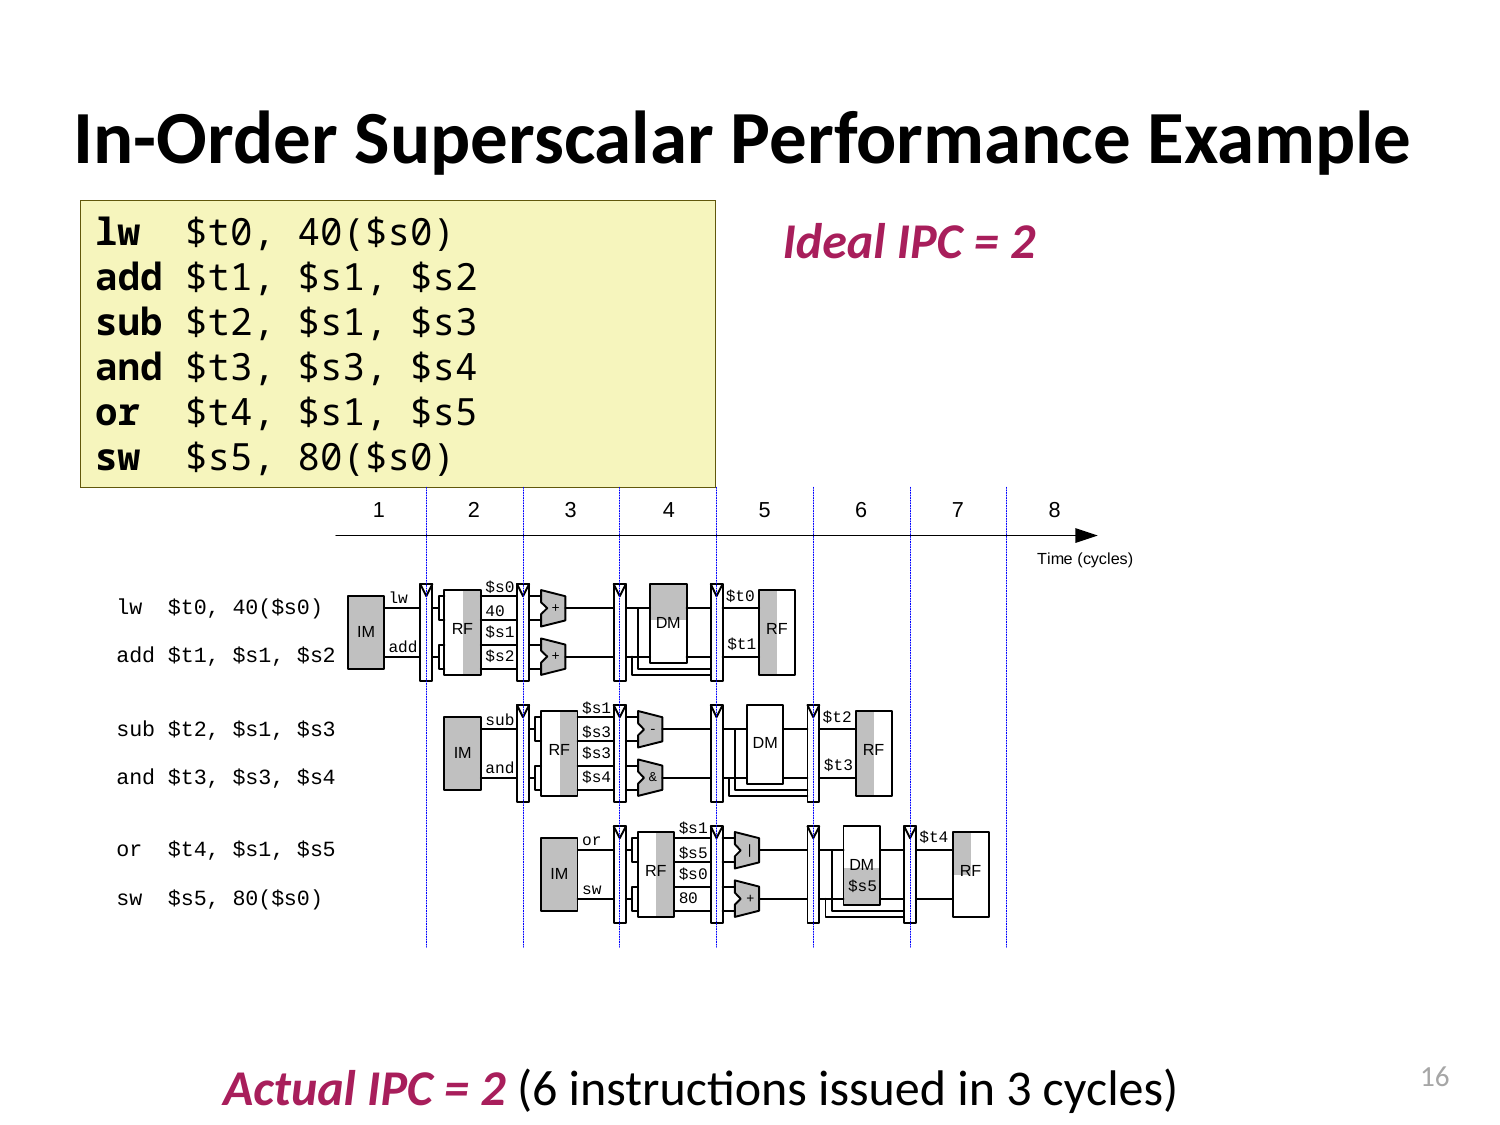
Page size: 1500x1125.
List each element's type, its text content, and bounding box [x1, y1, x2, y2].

list Ideal IPC = 2 [767, 200, 1403, 276]
title In-Order Superscalar Performance Example [58, 71, 1500, 197]
text_box Actual IPC = 2 (6 instructions issued in 3 cycles) [208, 1048, 1194, 1123]
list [102, 483, 1151, 951]
list lw $t0, 40($s0) add $t1, $s1, $s2 sub $t2, $s1, $s3 and $t3, $s3, $s4 or $t4, $s1, $s5 sw $s5, 80($s0) [80, 200, 716, 488]
